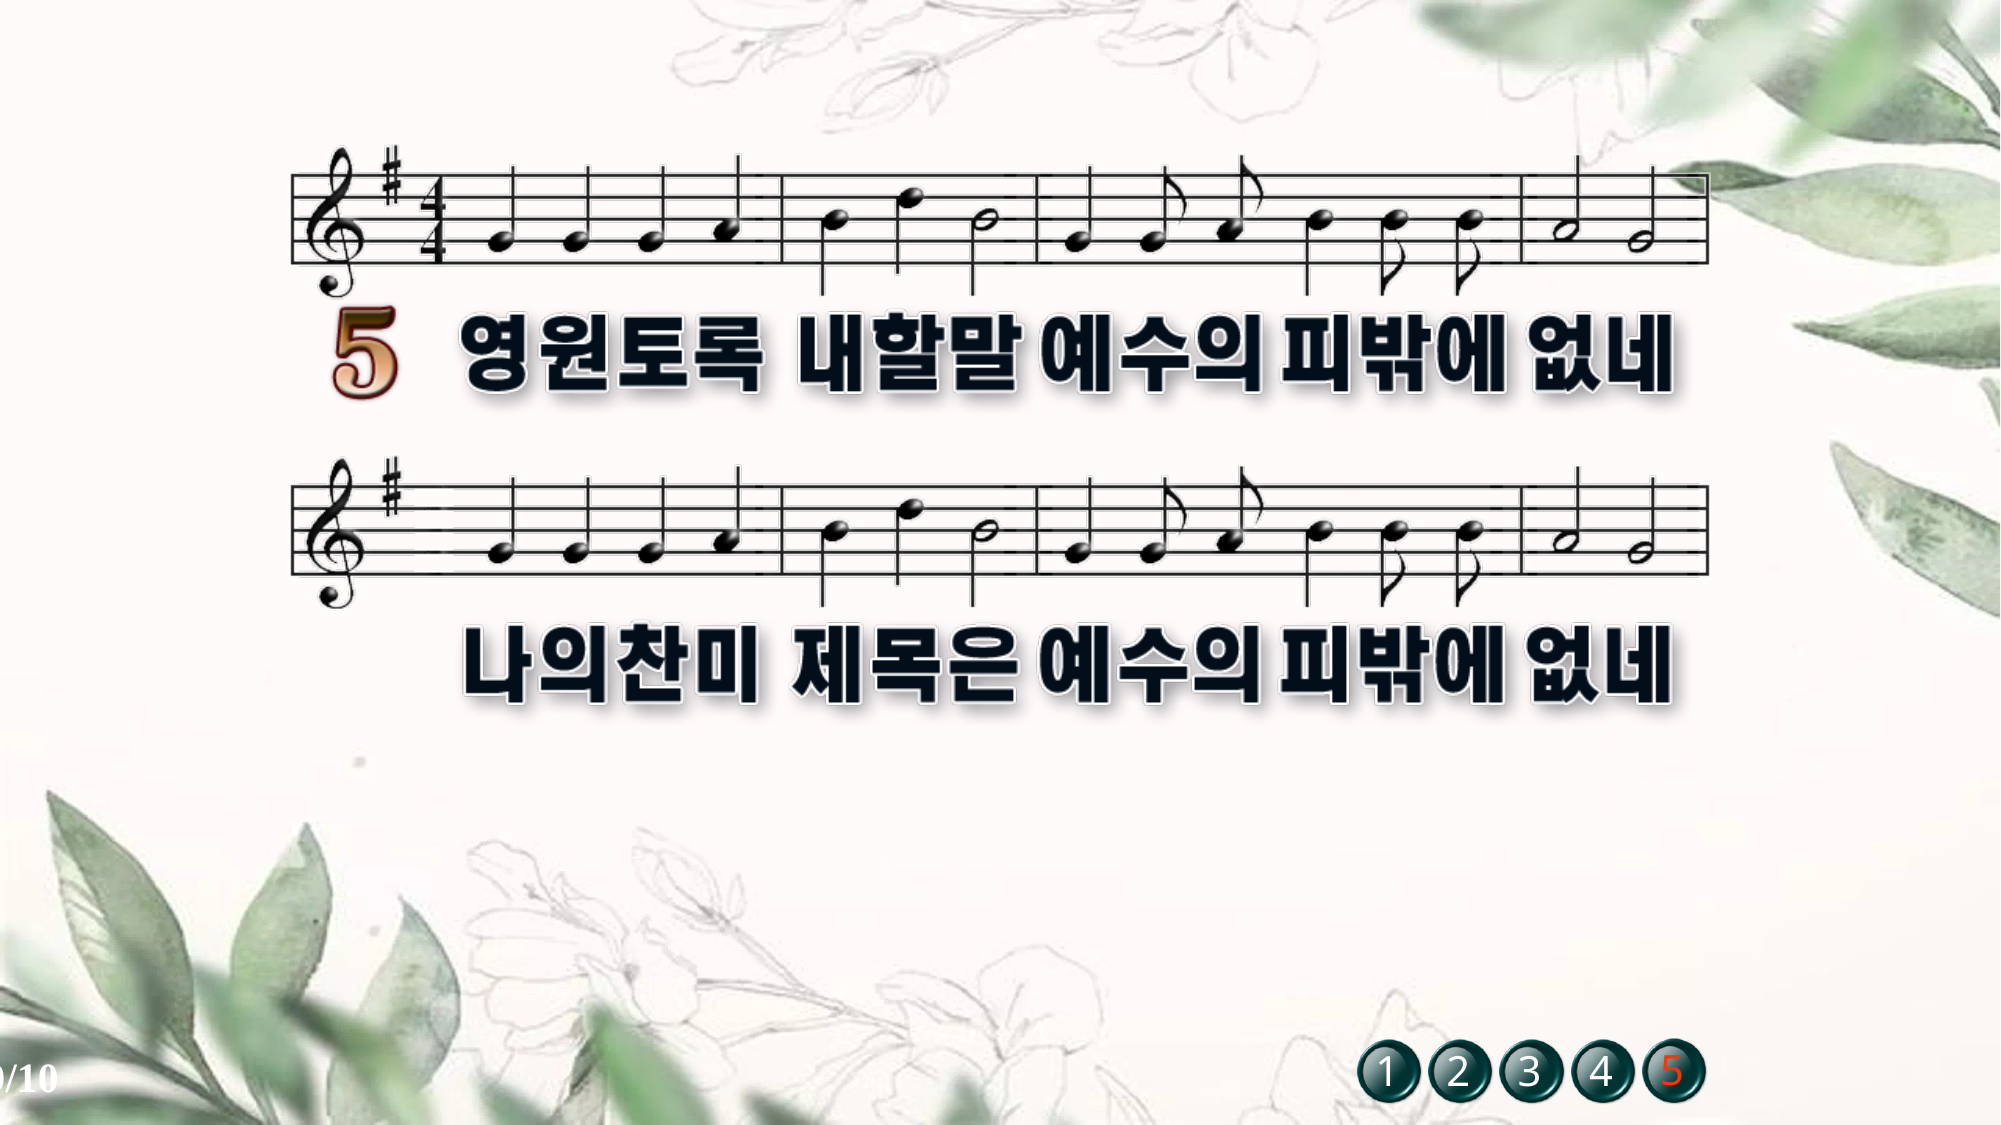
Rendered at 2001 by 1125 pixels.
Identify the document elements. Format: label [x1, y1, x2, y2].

picture [0, 0, 2001, 1125]
text_box [1568, 1035, 1638, 1106]
text_box [1496, 1035, 1567, 1106]
text_box [1639, 1034, 1709, 1106]
text_box [1425, 1035, 1496, 1106]
text_box [1354, 1035, 1424, 1106]
